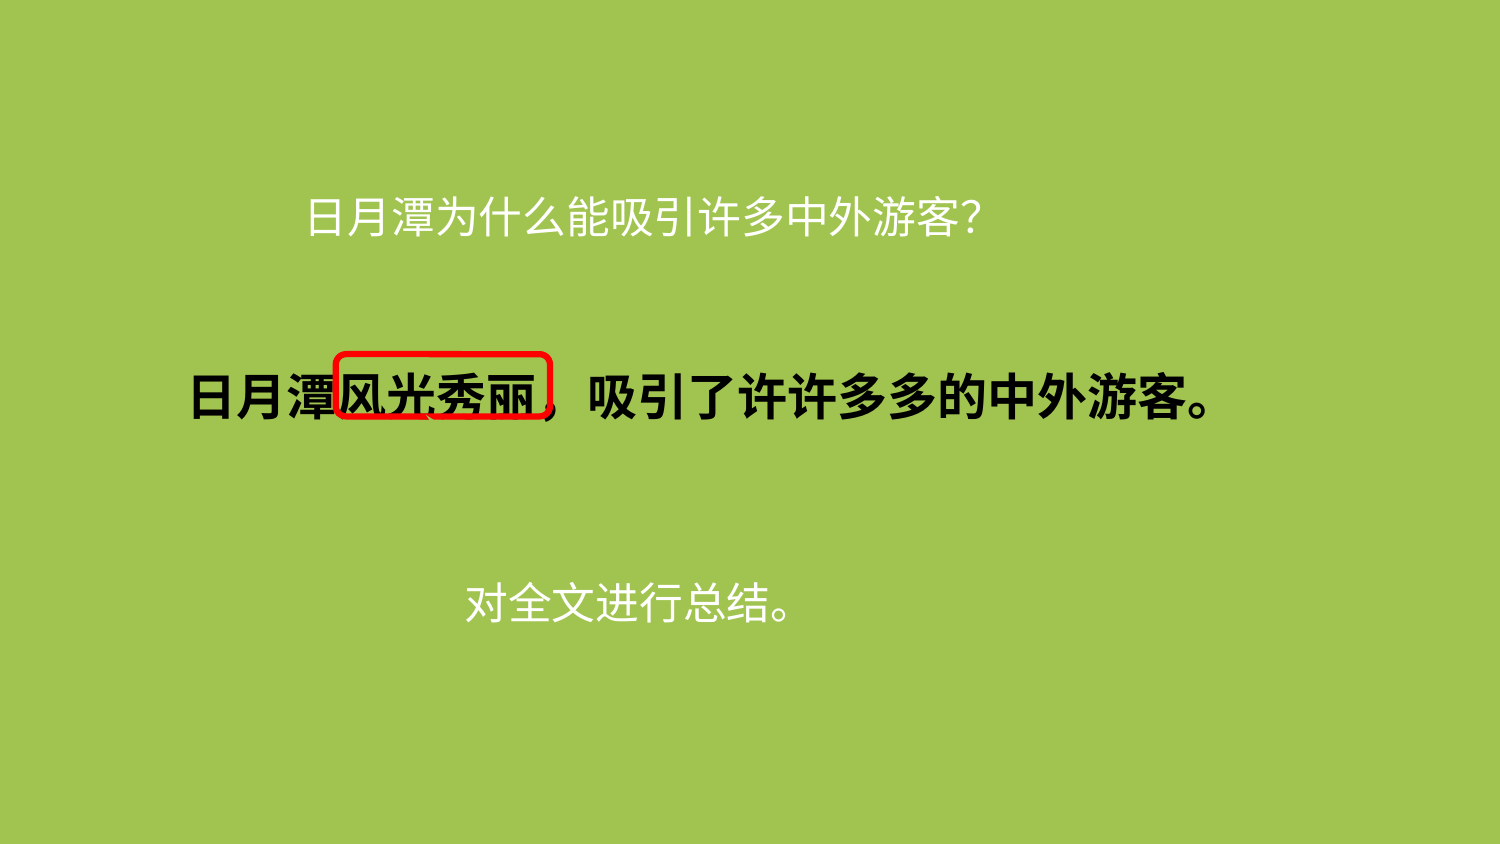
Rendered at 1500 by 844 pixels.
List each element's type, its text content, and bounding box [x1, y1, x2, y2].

text_box [333, 351, 553, 419]
text_box 日月潭风光秀丽，吸引了许许多多的中外游客。 [138, 330, 1278, 432]
text_box 日月潭为什么能吸引许多中外游客？ [284, 141, 1070, 302]
text_box 对全文进行总结。 [423, 412, 830, 651]
